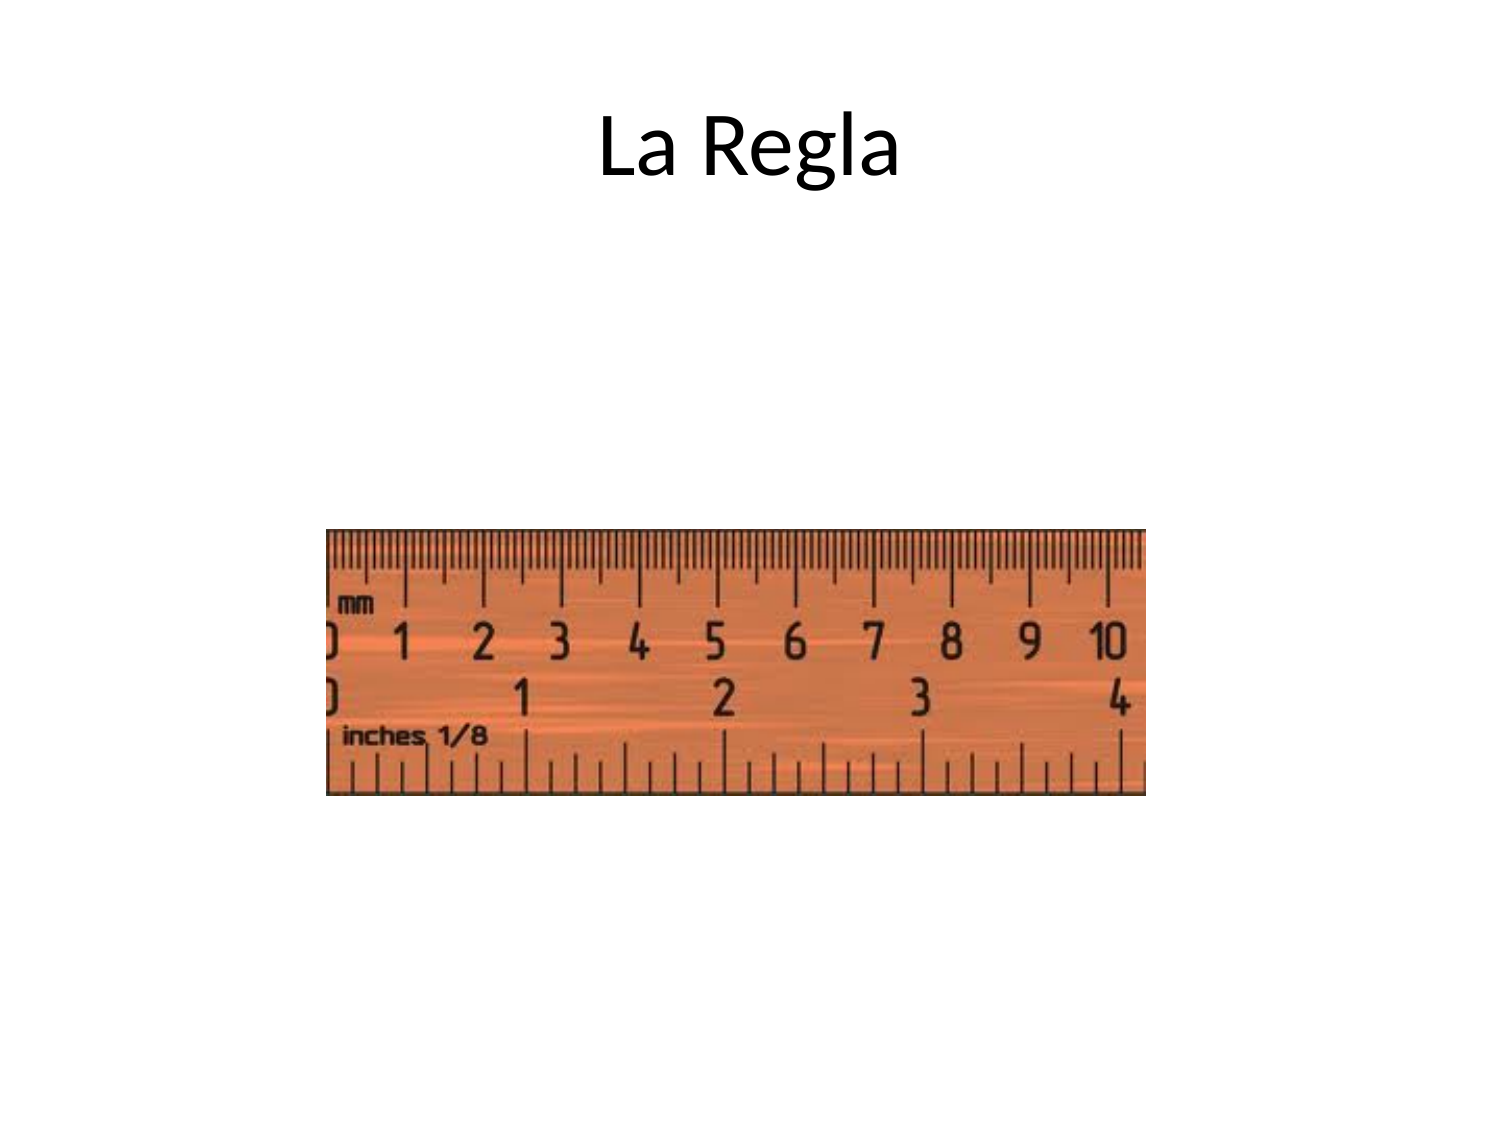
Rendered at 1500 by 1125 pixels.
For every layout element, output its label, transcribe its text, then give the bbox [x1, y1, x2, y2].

title La Regla [75, 45, 1425, 233]
picture [326, 528, 1146, 797]
